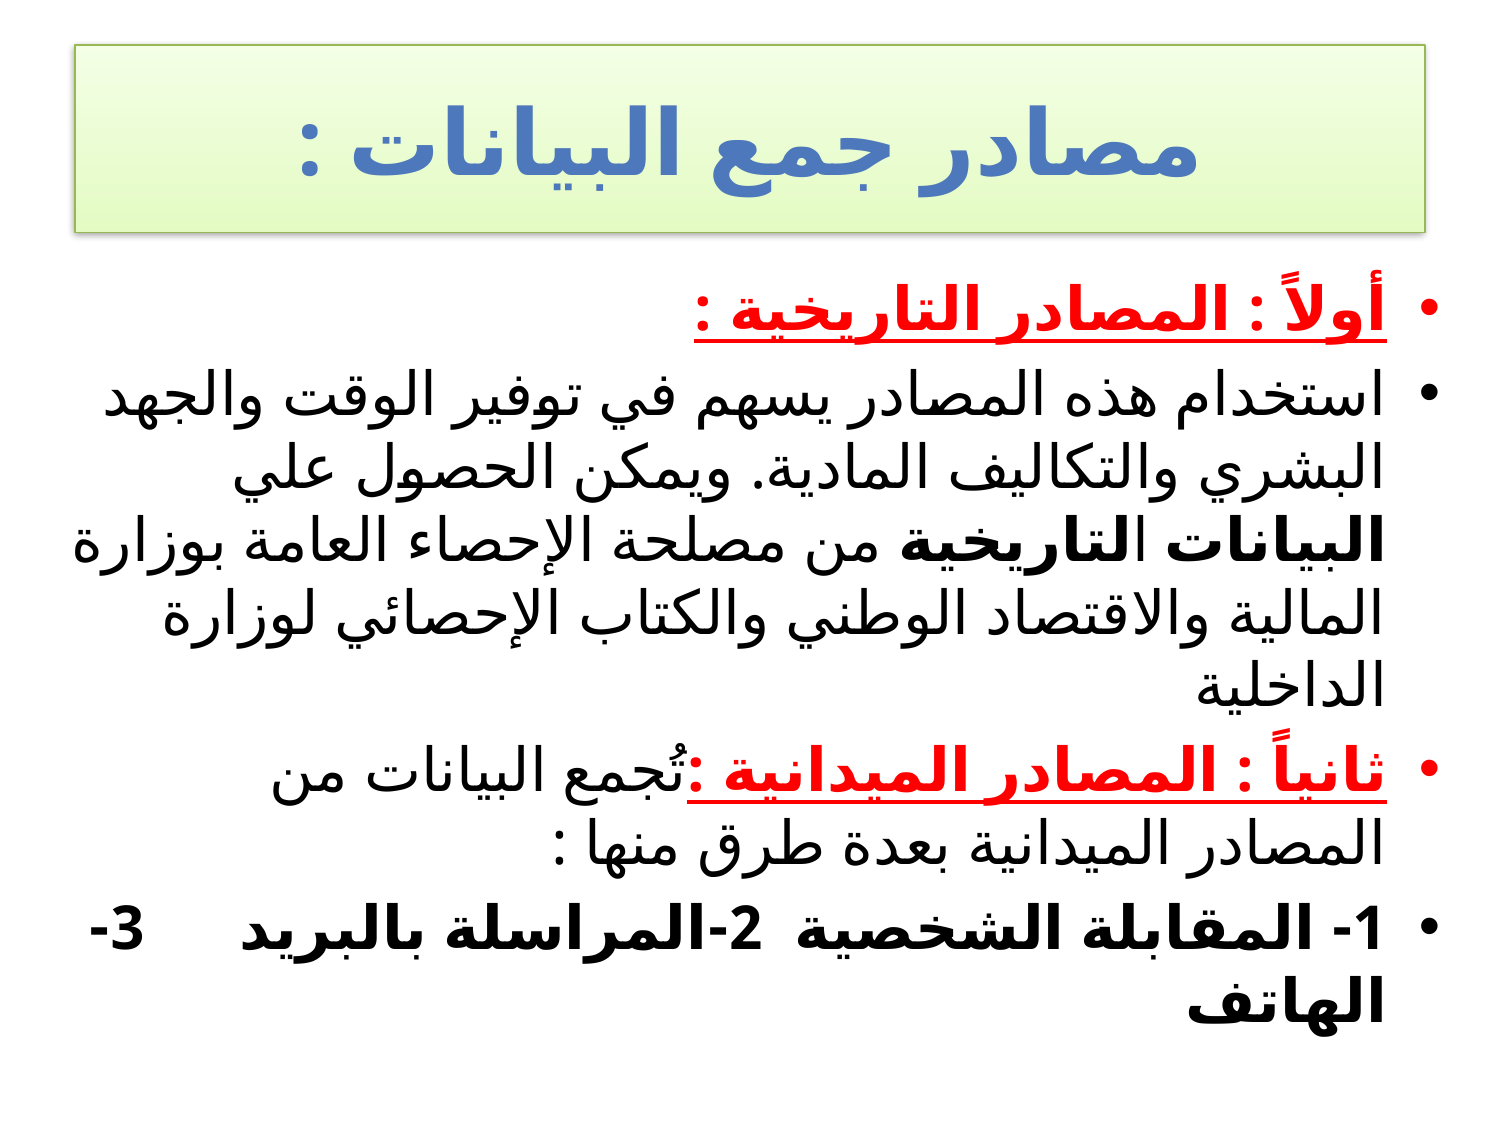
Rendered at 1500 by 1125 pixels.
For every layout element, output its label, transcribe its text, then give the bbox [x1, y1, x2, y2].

title مصادر جمع البيانات : [74, 44, 1426, 233]
list أولاً : المصادر التاريخية : استخدام هذه المصادر يسهم في توفير الوقت والجهد البشري والتكاليف المادية. ويمكن الحصول علي البيانات التاريخية من مصلحة الإحصاء العامة بوزارة المالية والاقتصاد الوطني والكتاب الإحصائي لوزارة الداخلية ثانياً : المصادر الميدانية :تُجمع البيانات من المصادر الميدانية بعدة طرق منها : 1- المقابلة الشخصية 2-المراسلة بالبريد 3-الهاتف [46, 262, 1454, 1043]
